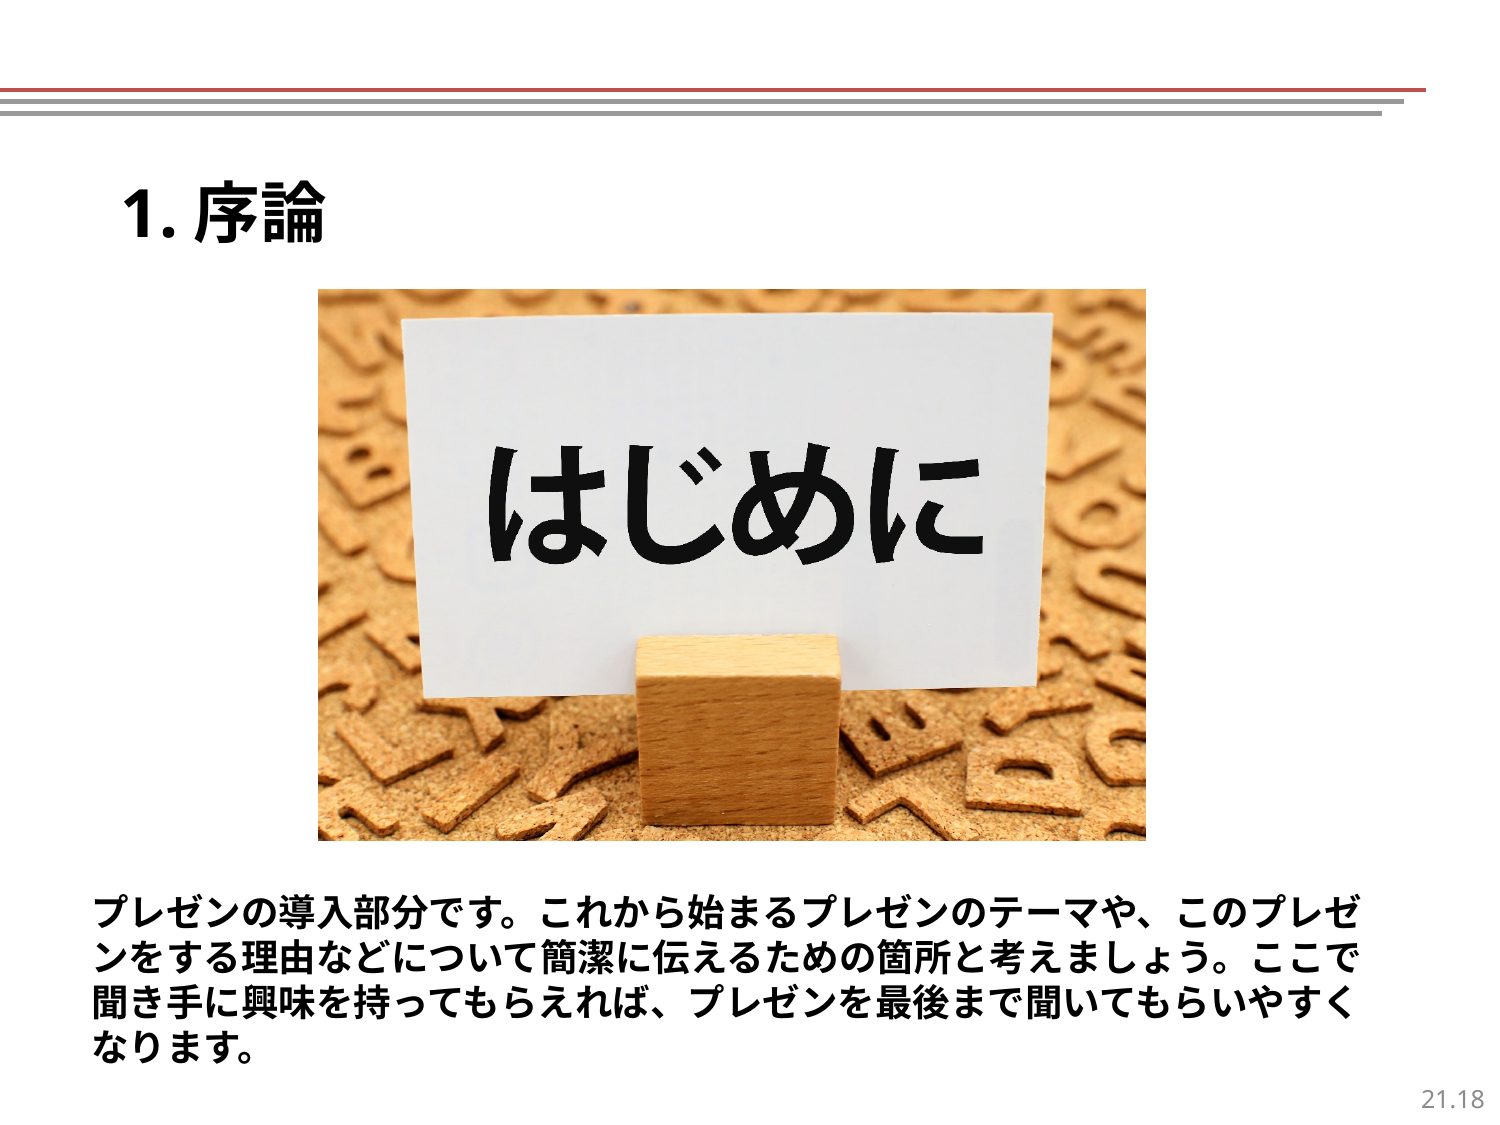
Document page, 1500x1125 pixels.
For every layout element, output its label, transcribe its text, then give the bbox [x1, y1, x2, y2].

text_box プレゼンの導入部分です。これから始まるプレゼンのテーマや、このプレゼンをする理由などについて簡潔に伝えるための箇所と考えましょう。ここで聞き手に興味を持ってもらえれば、プレゼンを最後まで聞いてもらいやすくなります。 [76, 881, 1388, 1077]
text_box 1.序論 [106, 163, 1394, 259]
picture [318, 288, 1146, 841]
slide_number 17 [1381, 1065, 1500, 1125]
